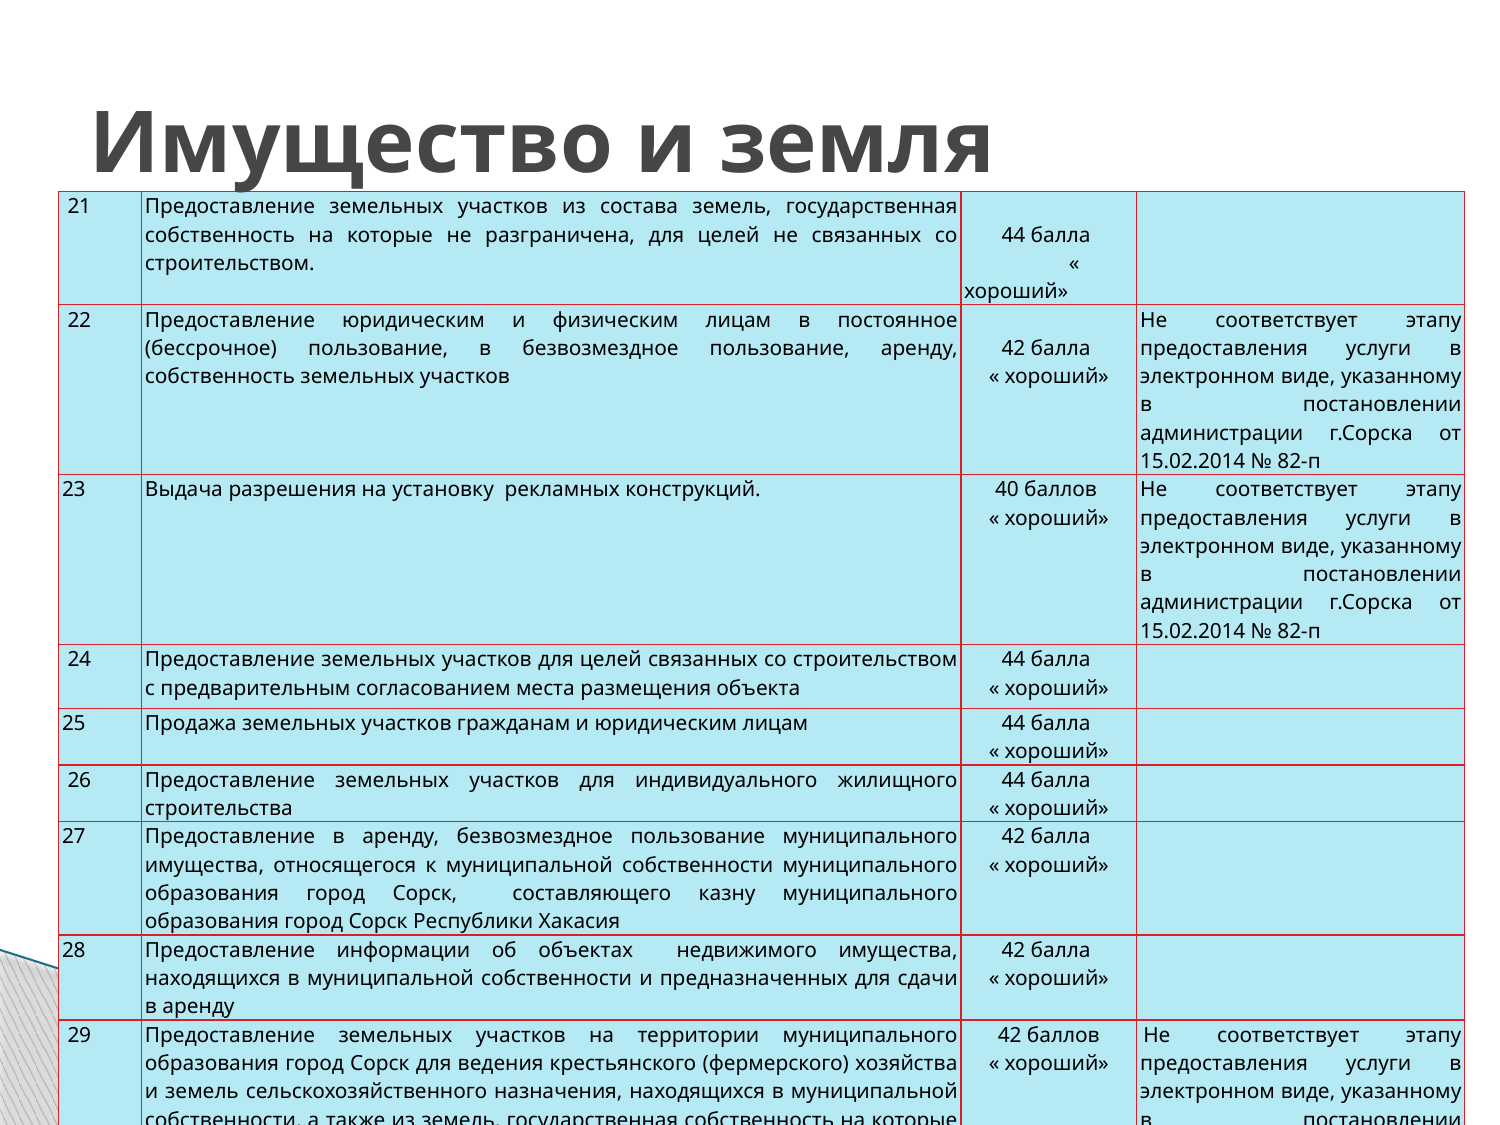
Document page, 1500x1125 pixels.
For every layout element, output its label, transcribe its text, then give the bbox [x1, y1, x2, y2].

table_cell 42 балла « хороший» [962, 822, 1136, 934]
table_cell 29 [59, 1021, 141, 1125]
table_cell Предоставление земельных участков для индивидуального жилищного строительства [142, 766, 960, 821]
table_cell Не соответствует этапу предоставления услуги в электронном виде, указанному в постановлении администрации г.Сорска от 15.02.2014 № 82-п [1137, 1021, 1464, 1125]
table_header 21 [59, 192, 141, 304]
table_cell 44 балла « хороший» [962, 709, 1136, 764]
table_cell [1137, 709, 1464, 764]
table_cell Предоставление информации об объектах недвижимого имущества, находящихся в муниципальной собственности и предназначенных для сдачи в аренду [142, 936, 960, 1019]
table_cell Продажа земельных участков гражданам и юридическим лицам [142, 709, 960, 764]
table_cell [1137, 822, 1464, 934]
table_cell 23 [59, 475, 141, 644]
title Имущество и земля [75, 45, 1425, 233]
table_cell [1137, 766, 1464, 821]
table_cell 42 баллов « хороший» [962, 1021, 1136, 1125]
table_cell [1137, 936, 1464, 1019]
table_cell Предоставление земельных участков для целей связанных со строительством с предварительным согласованием места размещения объекта [142, 645, 960, 708]
table_cell 42 балла « хороший» [962, 305, 1136, 474]
table_cell Не соответствует этапу предоставления услуги в электронном виде, указанному в постановлении администрации г.Сорска от 15.02.2014 № 82-п [1137, 475, 1464, 644]
table_header [1137, 192, 1464, 304]
table_cell 26 [59, 766, 141, 821]
table_header Предоставление земельных участков из состава земель, государственная собственность на которые не разграничена, для целей не связанных со строительством. [142, 233, 960, 304]
table_cell 27 [59, 822, 141, 934]
table_cell Предоставление юридическим и физическим лицам в постоянное (бессрочное) пользование, в безвозмездное пользование, аренду, собственность земельных участков [142, 305, 960, 474]
table_cell 25 [59, 709, 141, 764]
table_cell 28 [59, 936, 141, 1019]
table_cell 42 балла « хороший» [962, 936, 1136, 1019]
table_cell 22 [59, 305, 141, 474]
table_cell 44 балла « хороший» [962, 645, 1136, 708]
table_header 44 балла « хороший» [962, 233, 1136, 304]
table_cell Предоставление в аренду, безвозмездное пользование муниципального имущества, относящегося к муниципальной собственности муниципального образования город Сорск, составляющего казну муниципального образования город Сорск Республики Хакасия [142, 822, 960, 934]
table_cell 24 [59, 645, 141, 708]
table_cell 40 баллов « хороший» [962, 475, 1136, 644]
table_cell Выдача разрешения на установку рекламных конструкций. [142, 475, 960, 644]
table_cell Предоставление земельных участков на территории муниципального образования город Сорск для ведения крестьянского (фермерского) хозяйства и земель сельскохозяйственного назначения, находящихся в муниципальной собственности, а также из земель, государственная собственность на которые не разграничена [142, 1021, 960, 1125]
table_cell 44 балла « хороший» [962, 766, 1136, 821]
table_cell Не соответствует этапу предоставления услуги в электронном виде, указанному в постановлении администрации г.Сорска от 15.02.2014 № 82-п [1137, 305, 1464, 474]
table_cell [1137, 645, 1464, 708]
